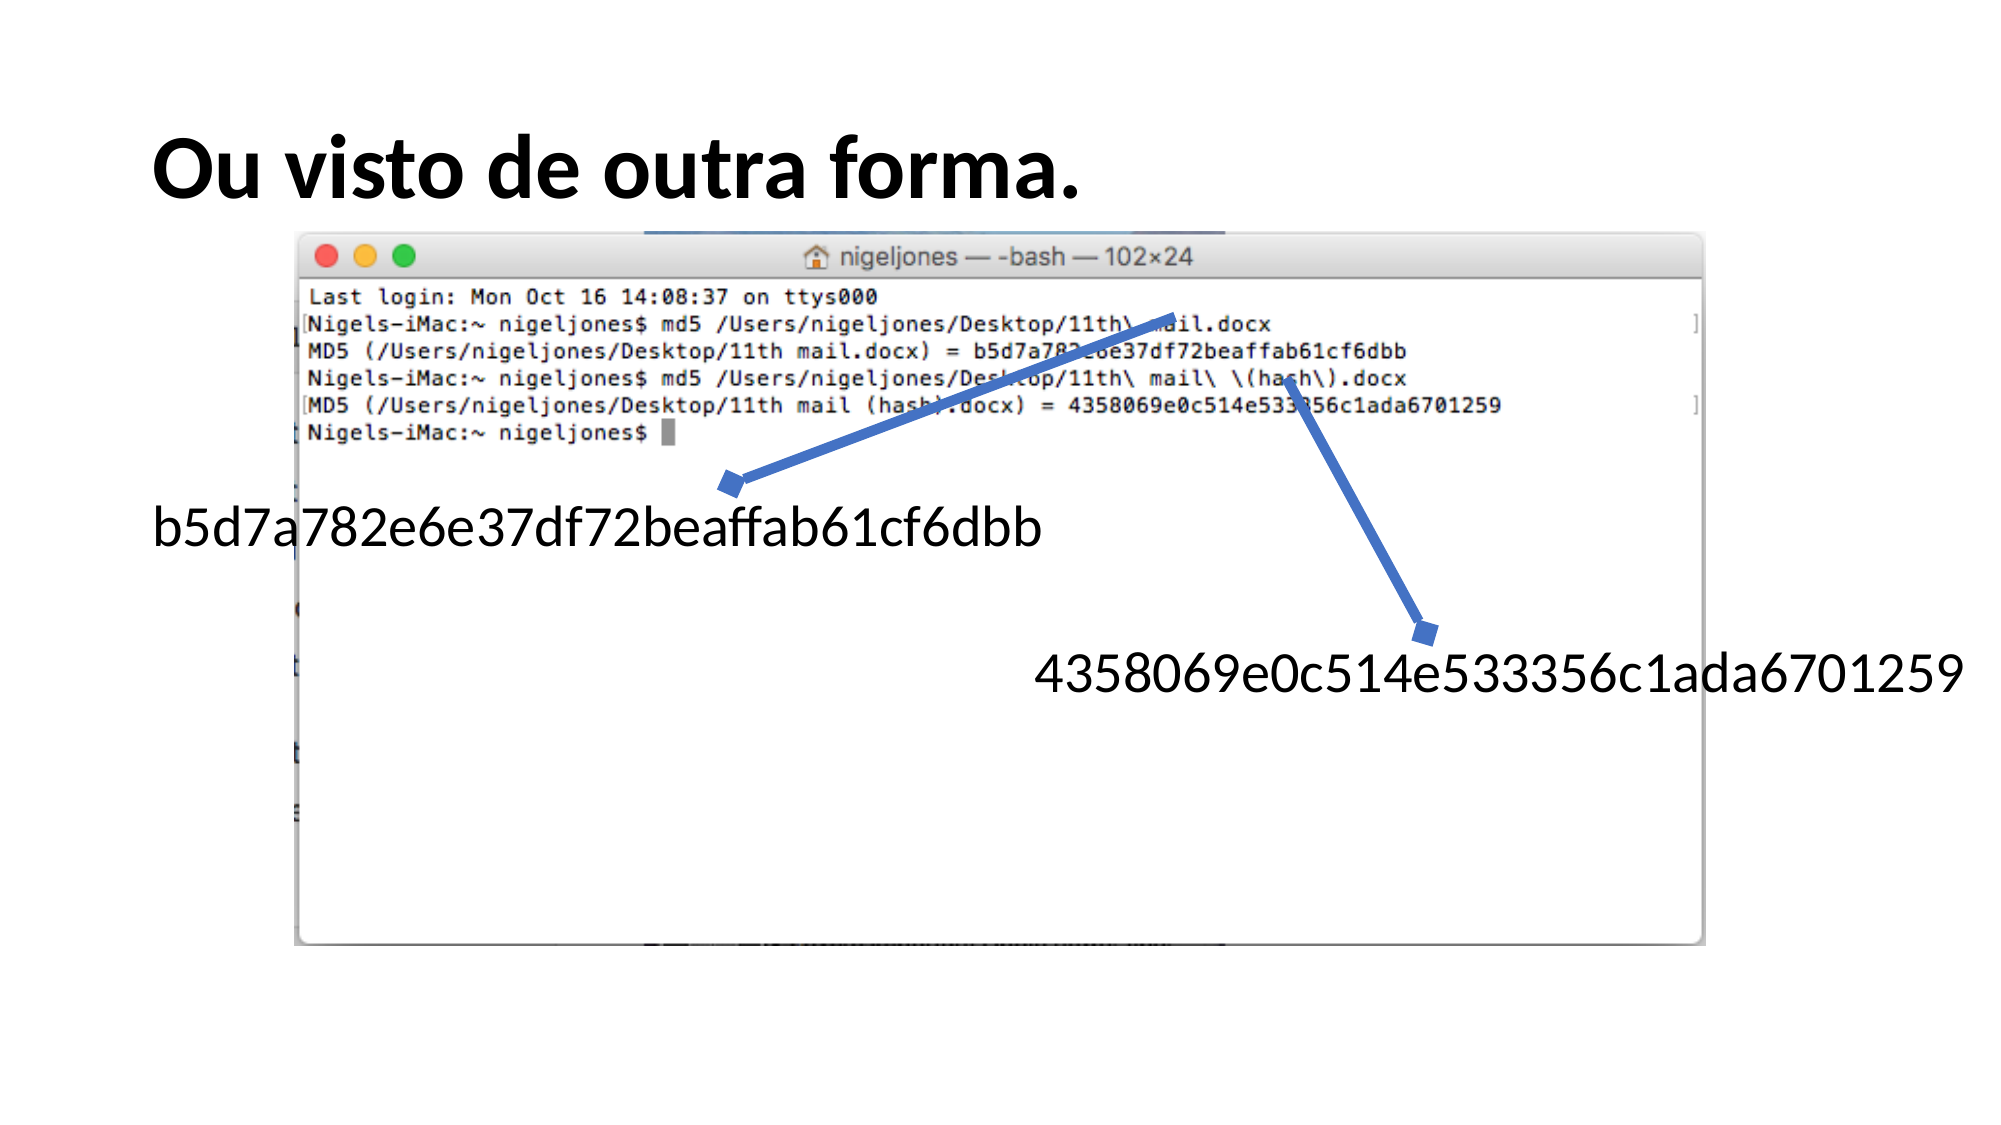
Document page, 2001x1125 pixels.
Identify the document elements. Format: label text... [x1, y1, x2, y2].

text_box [731, 316, 1176, 484]
text_box 4358069e0c514e533356c1ada6701259 [1706, 627, 2000, 712]
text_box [1286, 378, 1426, 633]
text_box b5d7a782e6e37df72beaffab61cf6dbb [137, 480, 294, 566]
title Ou visto de outra forma. [137, 59, 1863, 278]
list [294, 231, 1706, 946]
